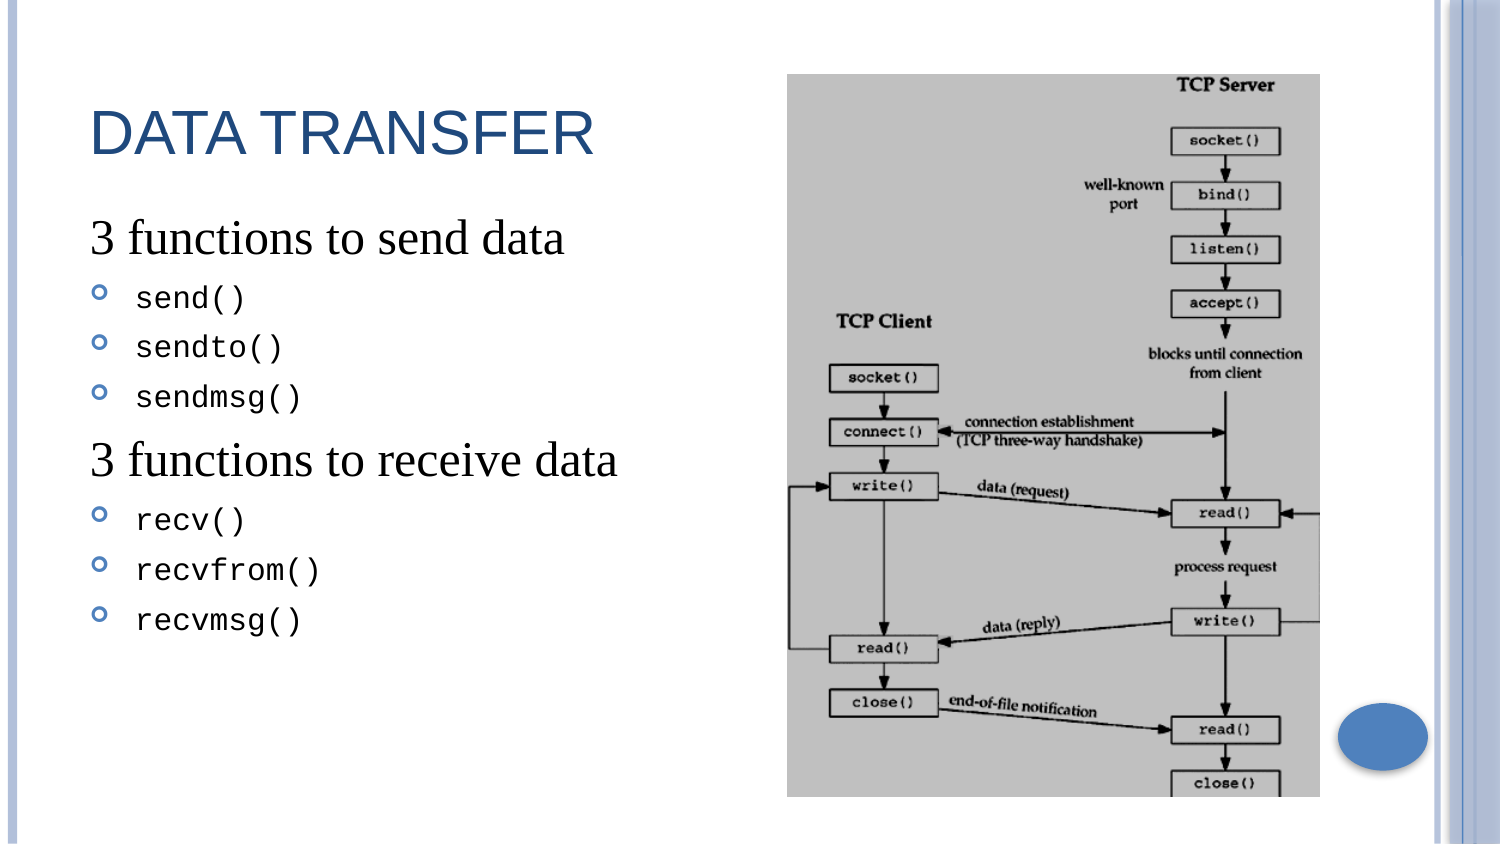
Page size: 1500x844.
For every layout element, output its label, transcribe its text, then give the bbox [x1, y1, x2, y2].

picture [786, 74, 1320, 798]
list 3 functions to send data send() sendto() sendmsg() 3 functions to receive data recv() recvfrom() recvmsg() [75, 196, 781, 797]
title Data Transfer [75, 33, 1300, 175]
